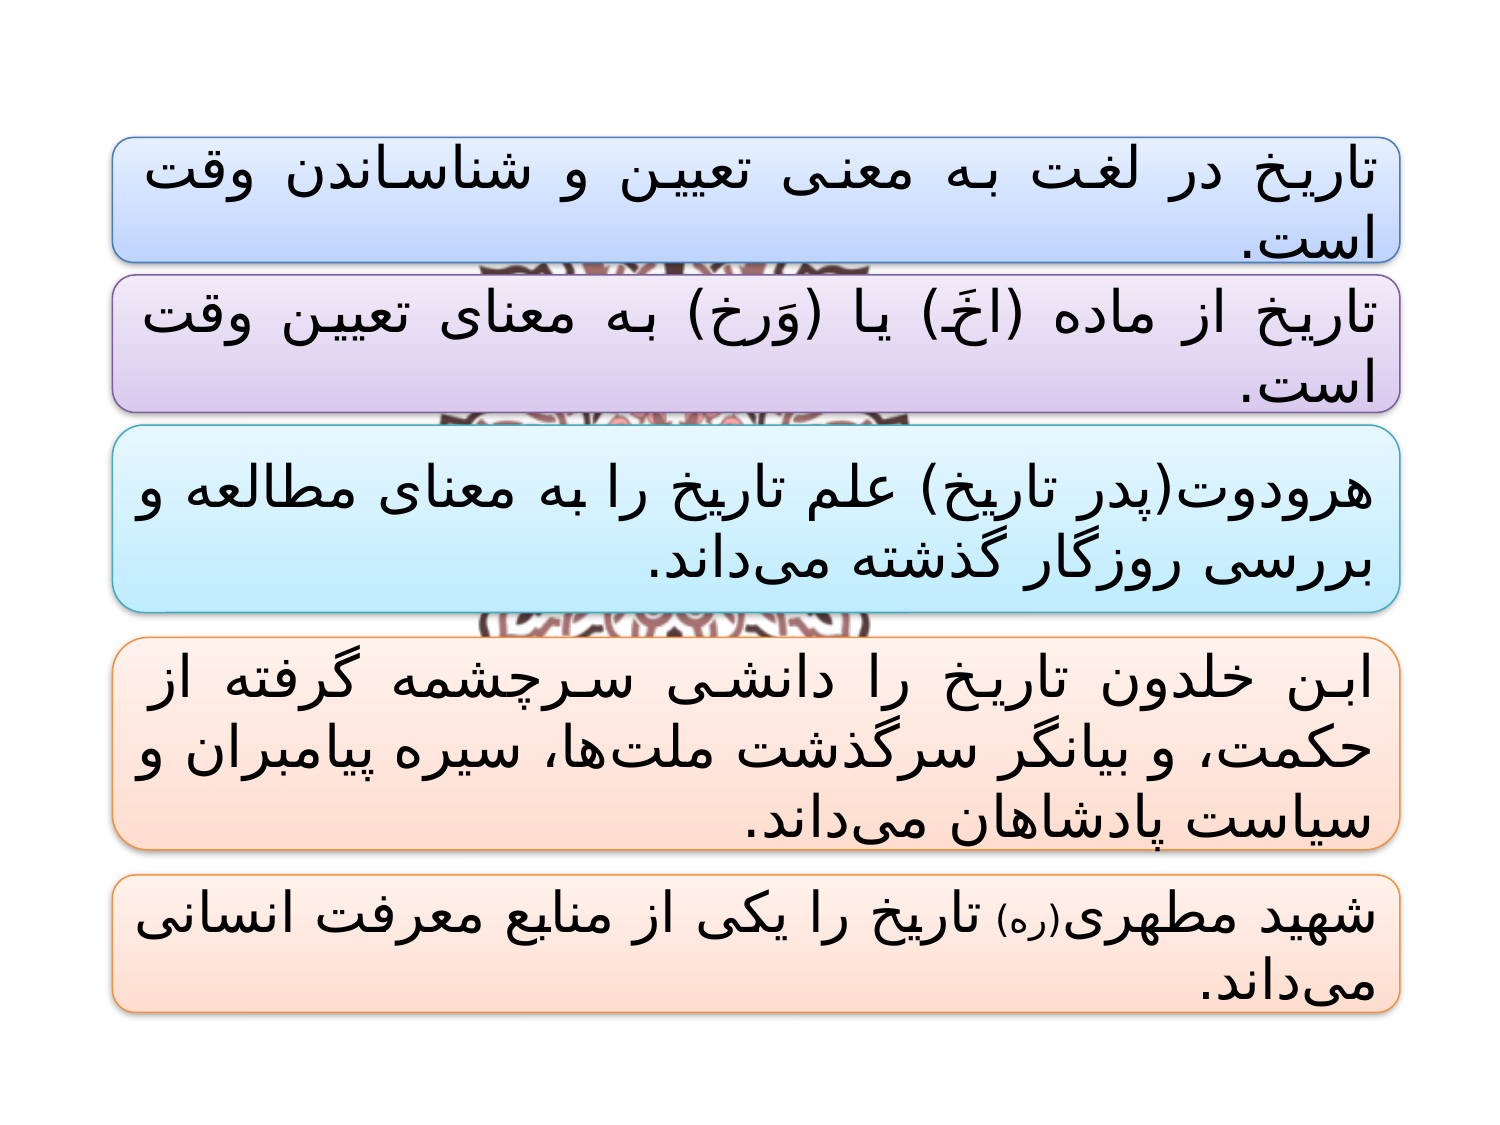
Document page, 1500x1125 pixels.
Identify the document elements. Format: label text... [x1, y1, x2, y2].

picture [387, 174, 963, 757]
text_box تاریخ از ماده (اخَ) یا (وَرخ) به معنای تعیین وقت است. [111, 274, 382, 414]
text_box تاریخ در لغت به معنی تعیین و شناساندن وقت است. [111, 136, 1401, 264]
text_box ابن خلدون تاریخ را دانشی سرچشمه گرفته از حکمت، و بیانگر سرگذشت ملت‌ها، سیره پیامبران و سیاست پادشاهان می‌داند. [111, 636, 1401, 851]
text_box شهید مطهری(ره) تاریخ را یکی از منابع معرفت انسانی می‌داند. [111, 874, 1401, 1014]
text_box هرودوت(پدر تاریخ) علم تاریخ را به معنای مطالعه و بررسی روزگار گذشته می‌داند. [966, 424, 1401, 614]
text_box تاریخ از ماده (اخَ) یا (وَرخ) به معنای تعیین وقت است. [966, 274, 1401, 414]
text_box هرودوت(پدر تاریخ) علم تاریخ را به معنای مطالعه و بررسی روزگار گذشته می‌داند. [111, 424, 382, 614]
